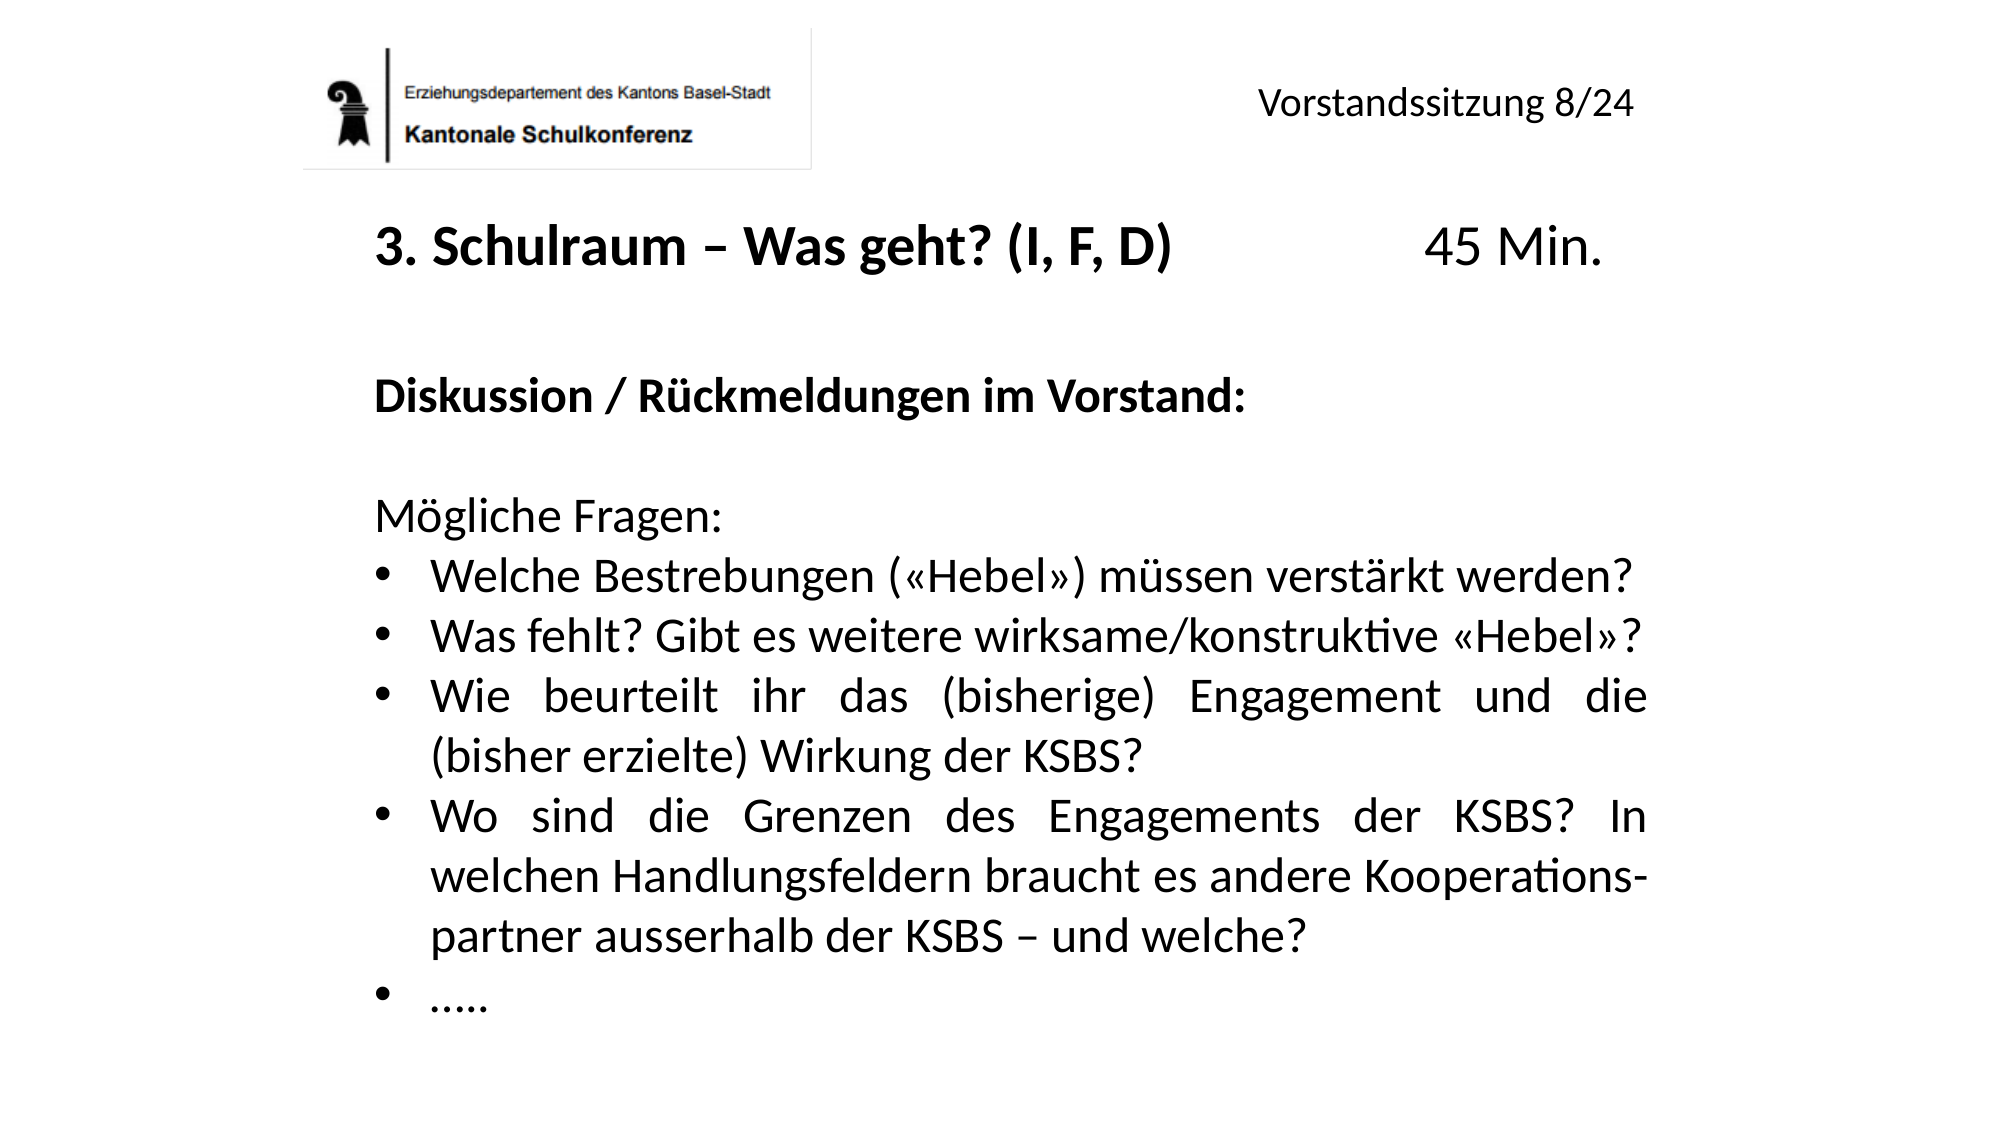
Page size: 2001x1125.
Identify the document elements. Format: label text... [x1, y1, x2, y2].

text_box Diskussion / Rückmeldungen im Vorstand: Mögliche Fragen: Welche Bestrebungen («Hebel») müssen verstärkt werden? Was fehlt? Gibt es weitere wirksame/konstruktive «Hebel»? Wie beurteilt ihr das (bisherige) Engagement und die (bisher erzielte) Wirkung der KSBS? Wo sind die Grenzen des Engagements der KSBS? In welchen Handlungsfeldern braucht es andere Kooperations-partner ausserhalb der KSBS – und welche? ….. [359, 355, 1664, 1091]
picture [302, 28, 813, 171]
text_box 3. Schulraum – Was geht? (I, F, D) 45 Min. [359, 199, 1664, 285]
title Vorstandssitzung 8/24 [314, 0, 1650, 200]
